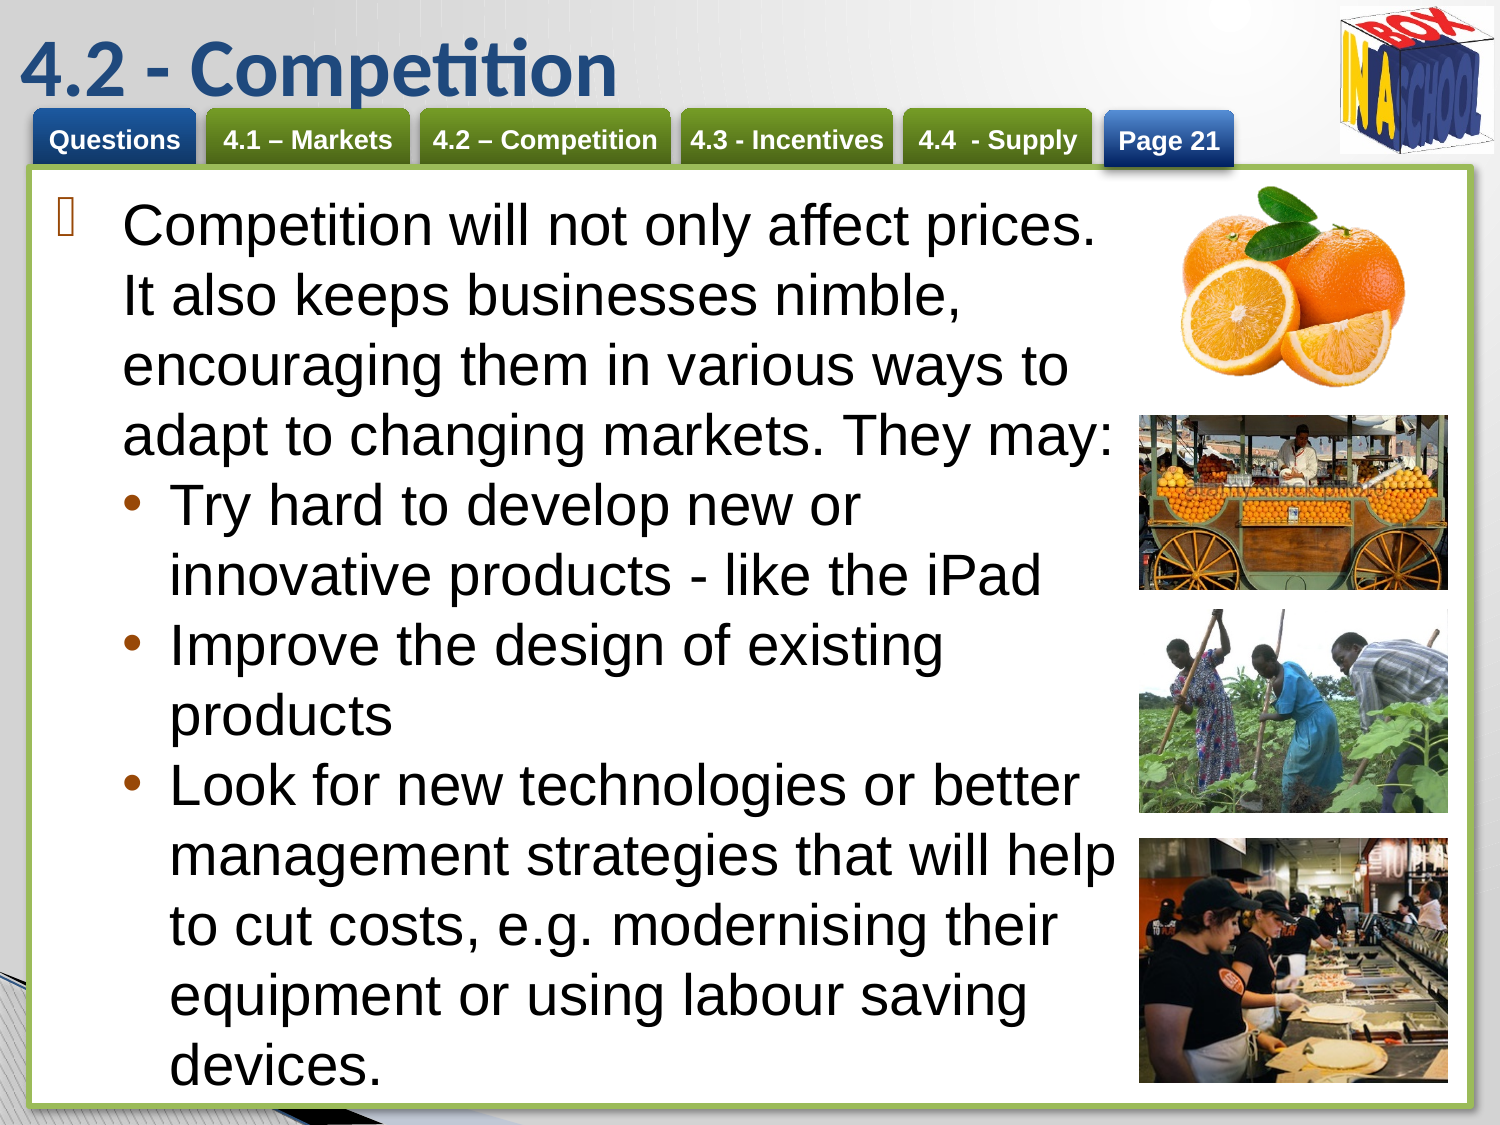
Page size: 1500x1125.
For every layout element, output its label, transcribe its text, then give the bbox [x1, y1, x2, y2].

text_box Competition will not only affect prices. It also keeps businesses nimble, encouraging them in various ways to adapt to changing markets. They may: Try hard to develop new or innovative products - like the iPad Improve the design of existing products Look for new technologies or better management strategies that will help to cut costs, e.g. modernising their equipment or using labour saving devices. [41, 179, 1140, 1105]
text_box Page 21 [1104, 109, 1235, 167]
title 4.2 - Competition [5, 11, 1270, 114]
picture [1138, 415, 1448, 591]
picture [1138, 838, 1448, 1083]
picture [1340, 6, 1495, 154]
picture [1138, 609, 1448, 813]
picture [1180, 184, 1407, 395]
picture [281, 1114, 303, 1125]
